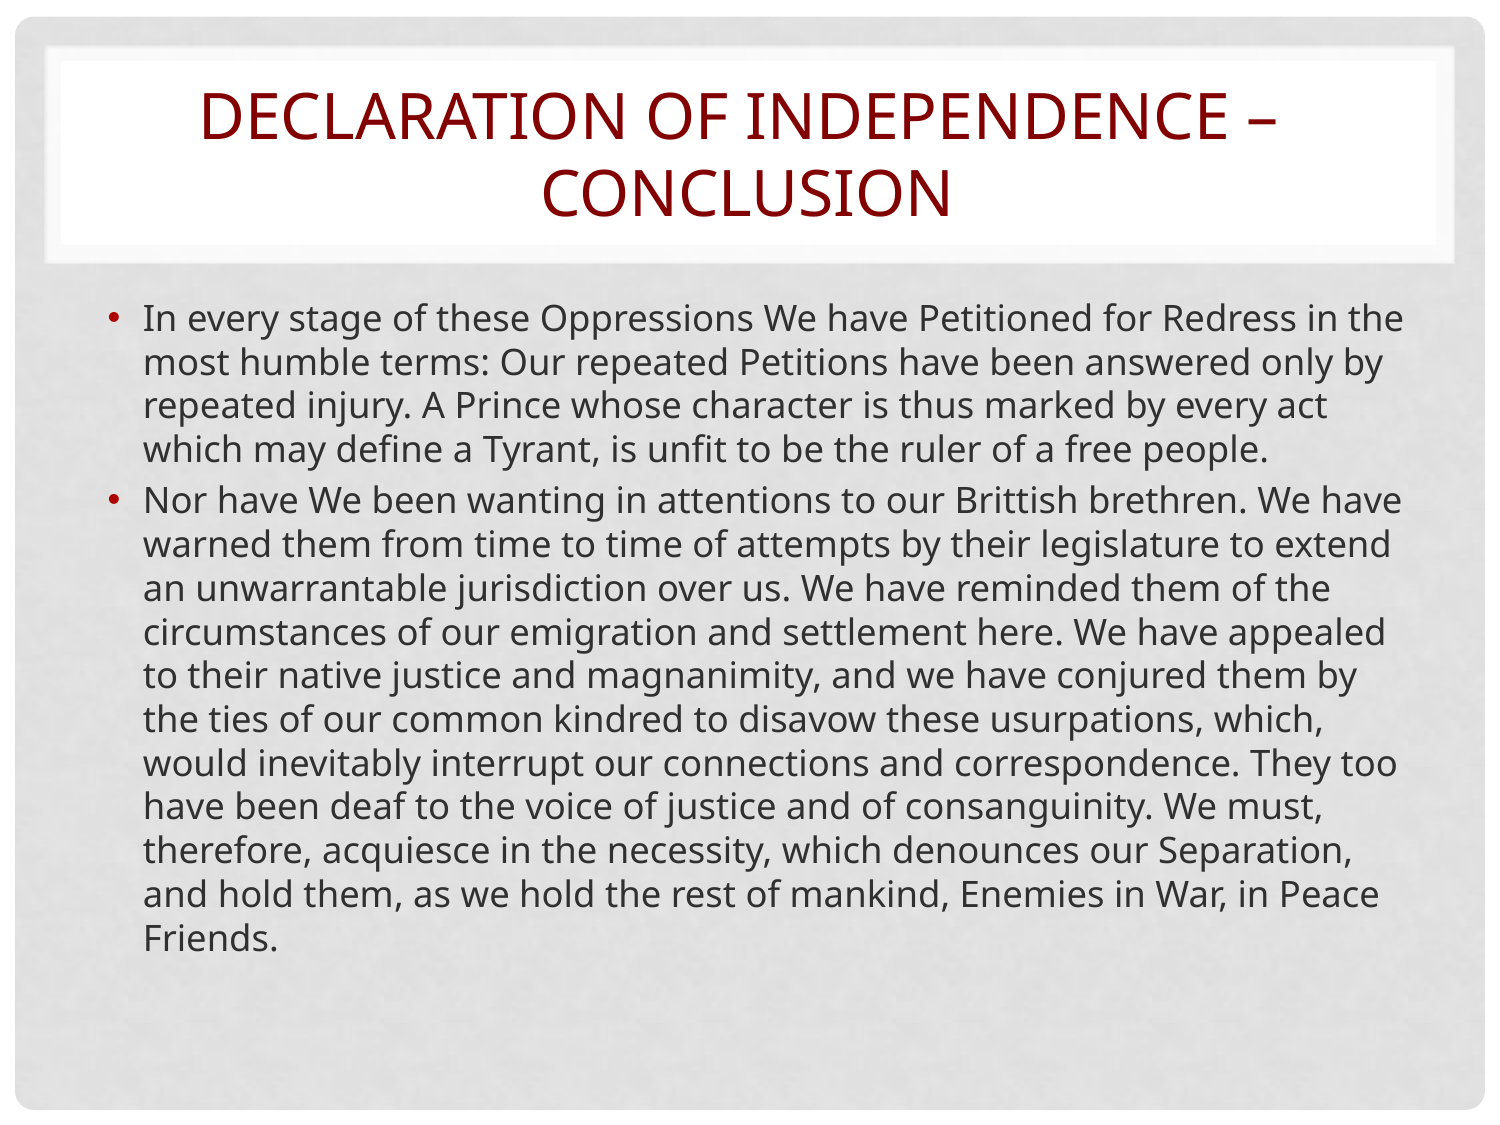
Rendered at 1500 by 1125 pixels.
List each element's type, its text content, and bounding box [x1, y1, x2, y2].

list In every stage of these Oppressions We have Petitioned for Redress in the most humble terms: Our repeated Petitions have been answered only by repeated injury. A Prince whose character is thus marked by every act which may define a Tyrant, is unfit to be the ruler of a free people. Nor have We been wanting in attentions to our Brittish brethren. We have warned them from time to time of attempts by their legislature to extend an unwarrantable jurisdiction over us. We have reminded them of the circumstances of our emigration and settlement here. We have appealed to their native justice and magnanimity, and we have conjured them by the ties of our common kindred to disavow these usurpations, which, would inevitably interrupt our connections and correspondence. They too have been deaf to the voice of justice and of consanguinity. We must, therefore, acquiesce in the necessity, which denounces our Separation, and hold them, as we hold the rest of mankind, Enemies in War, in Peace Friends. [75, 287, 1425, 1005]
title Declaration of Independence – conclusion [69, 66, 1425, 238]
